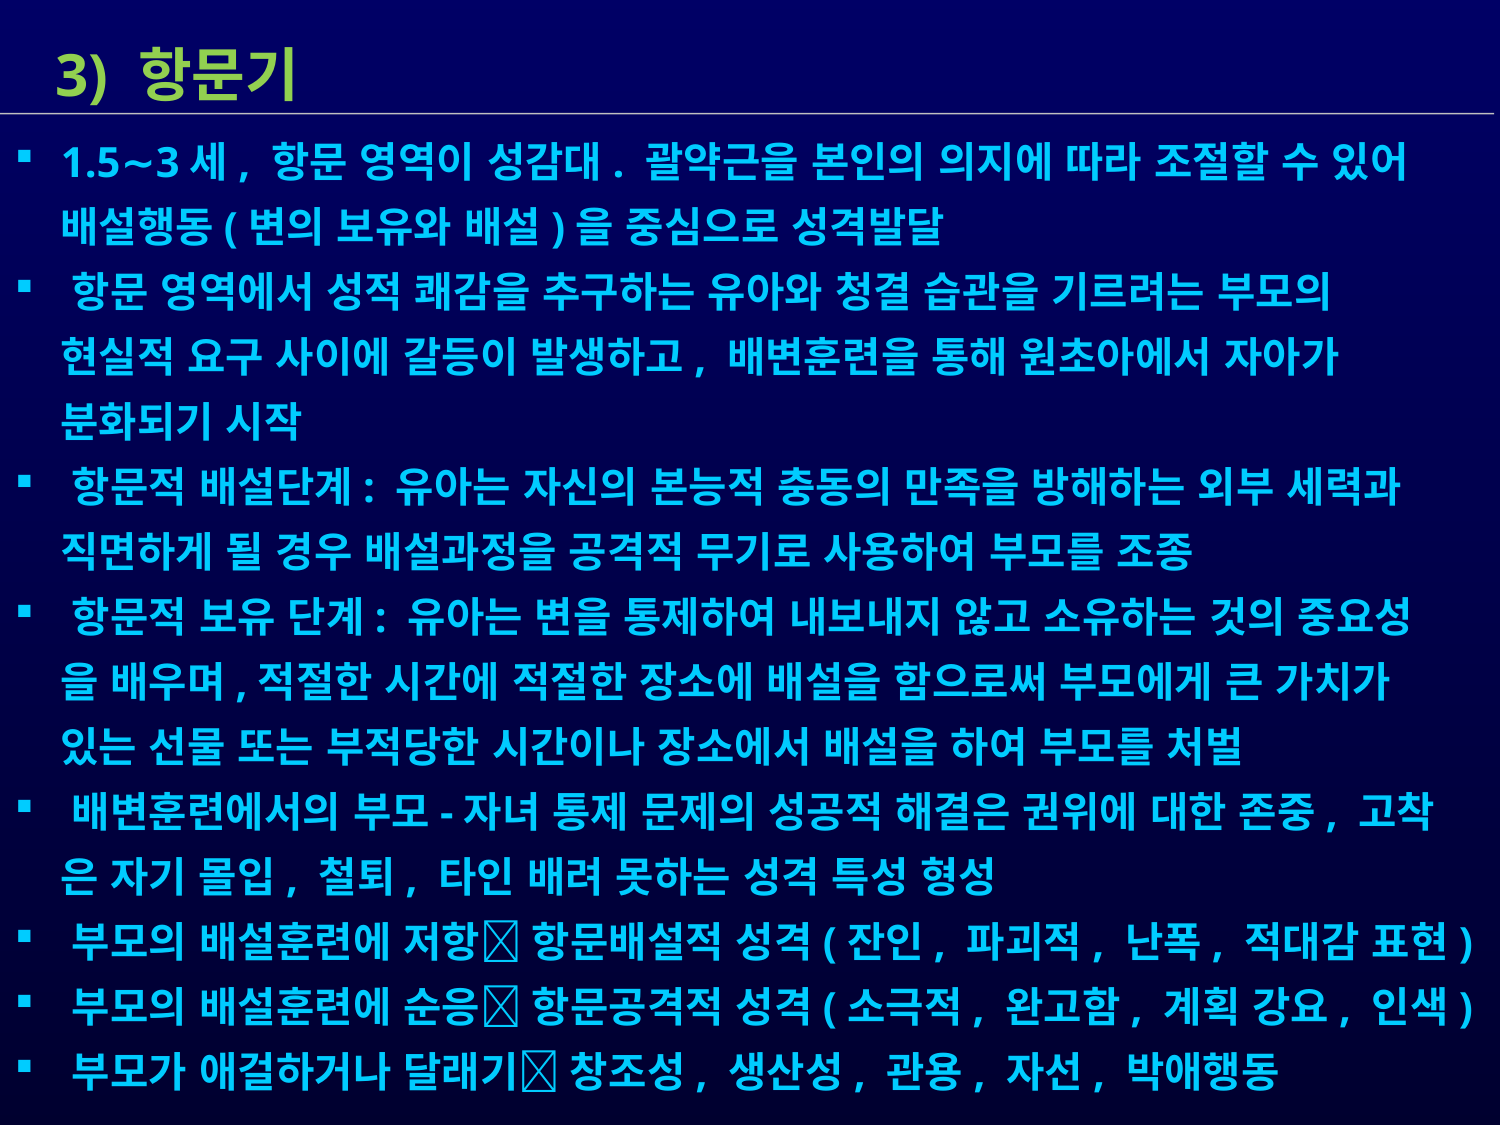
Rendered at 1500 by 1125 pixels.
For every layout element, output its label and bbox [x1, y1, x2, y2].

text_box [0, 30, 1500, 1114]
